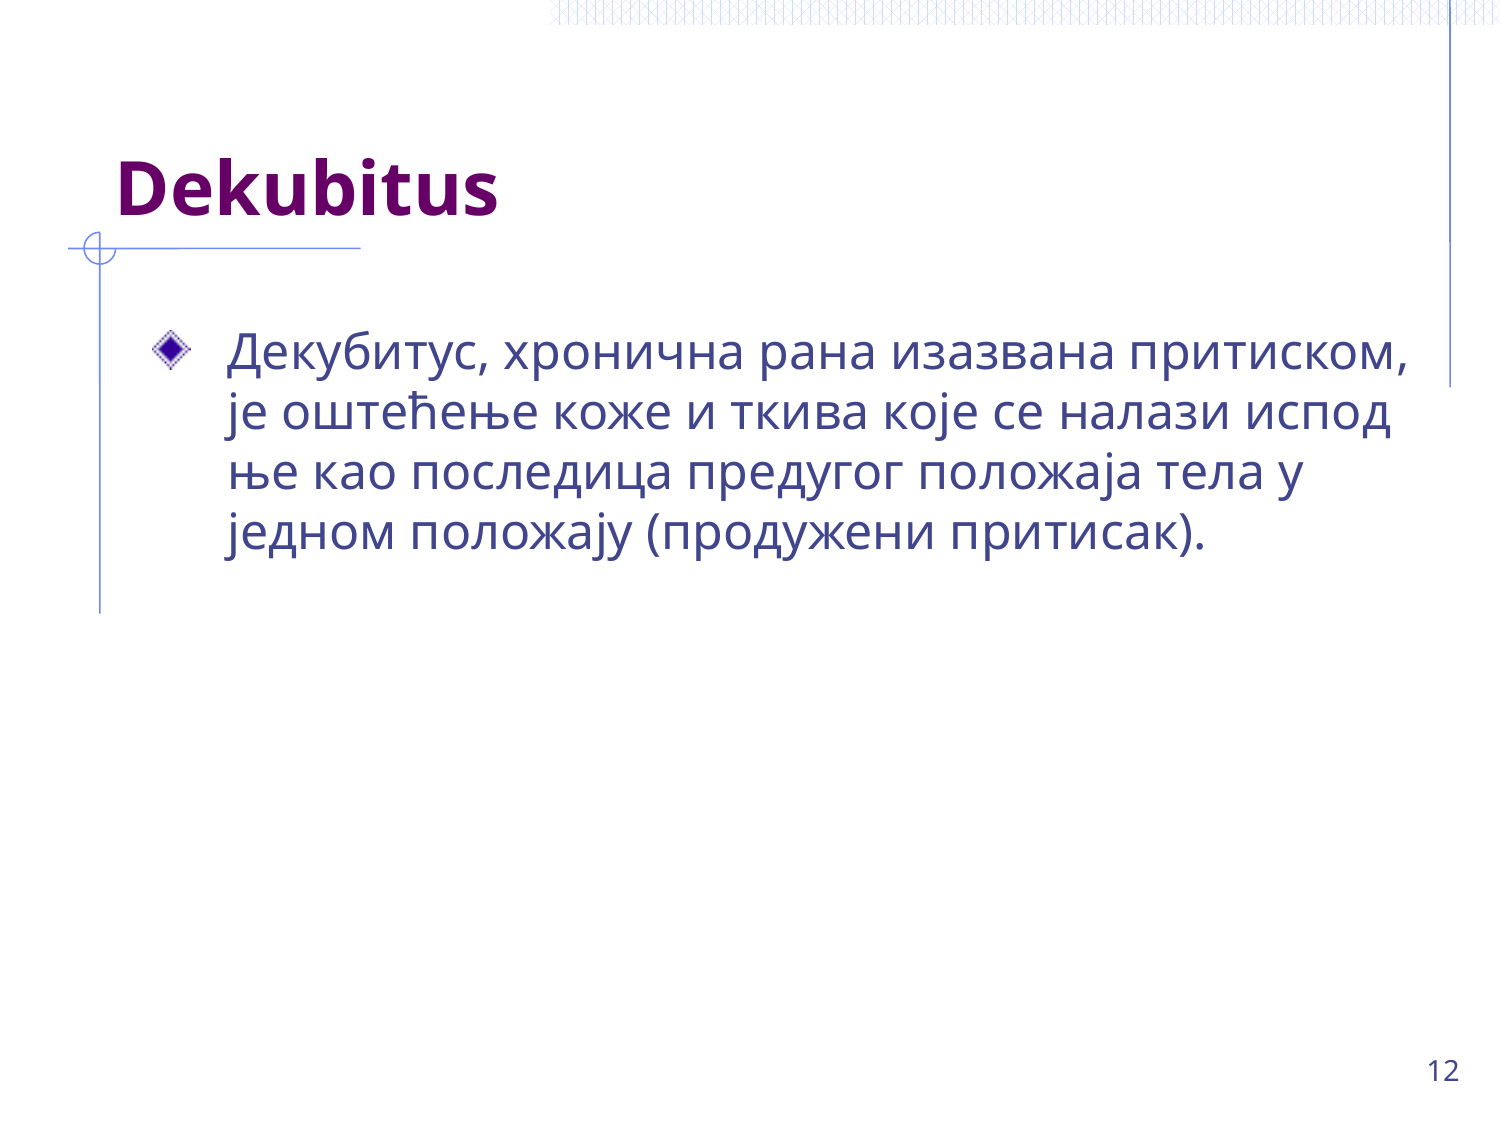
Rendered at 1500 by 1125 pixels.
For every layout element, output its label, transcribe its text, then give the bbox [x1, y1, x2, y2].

picture [152, 330, 191, 370]
list Декубитус, хронична рана изазвана притиском, је оштећење коже и ткива које се налази испод ње као последица предугог положаја тела у једном положају (продужени притисак). [137, 312, 1451, 988]
slide_number 12 [1162, 1025, 1475, 1100]
title Dekubitus [99, 49, 1376, 238]
